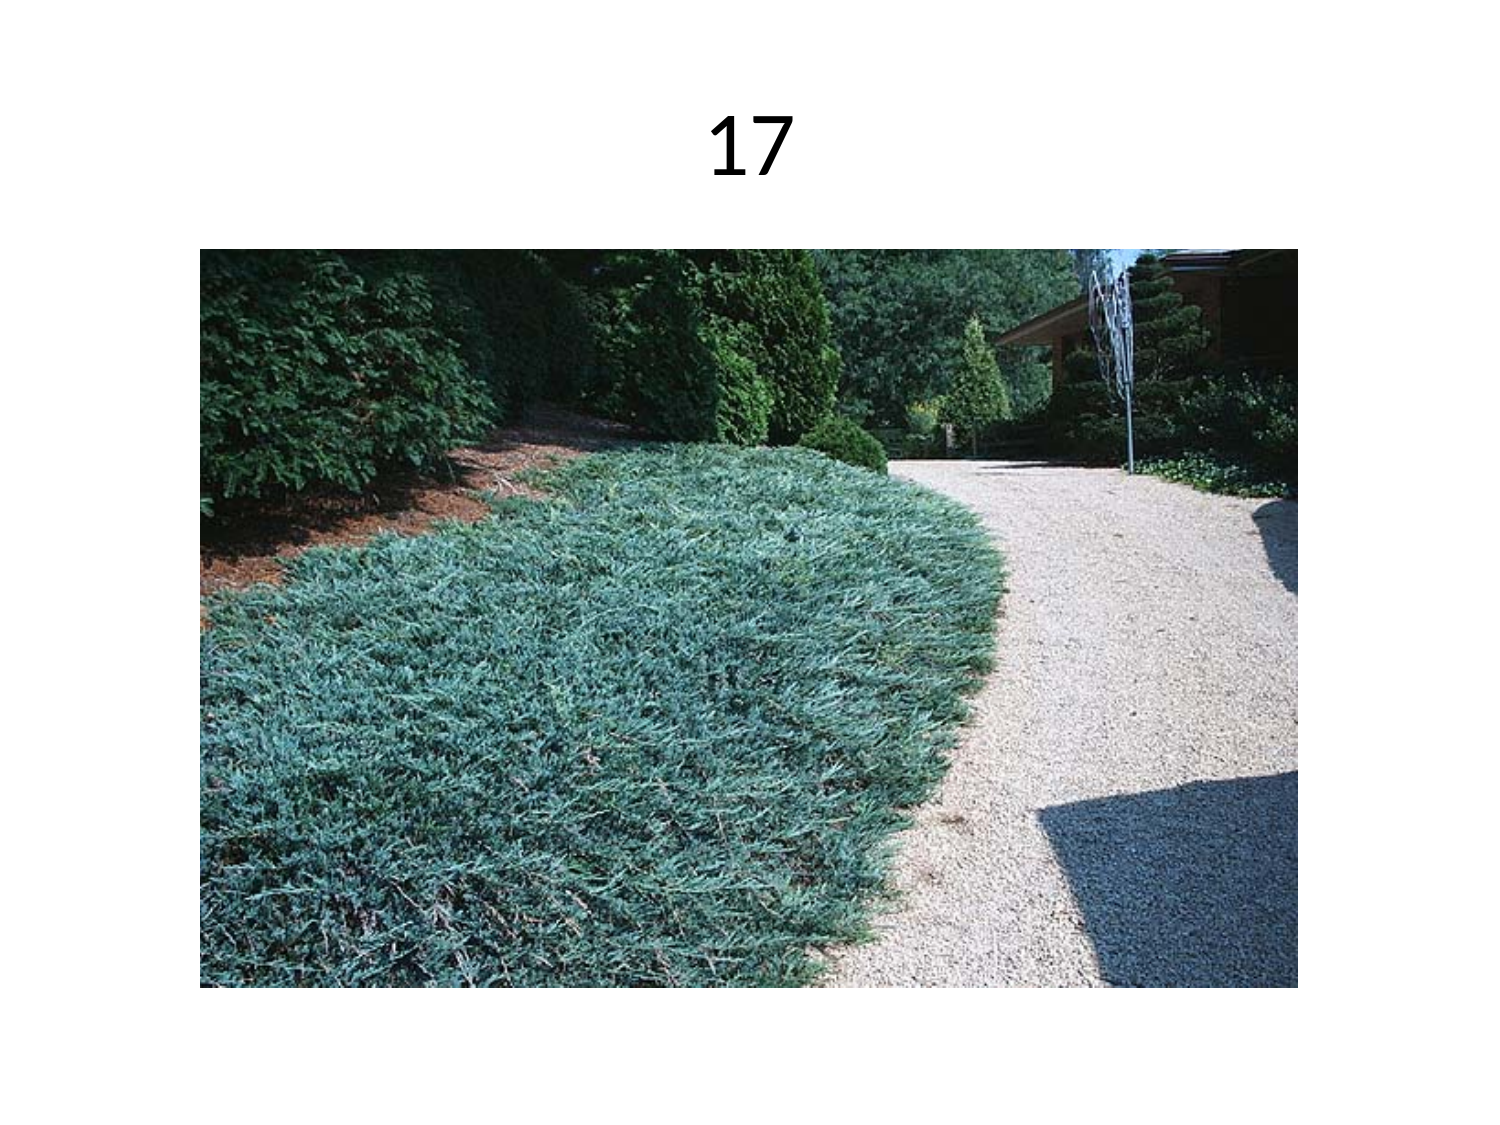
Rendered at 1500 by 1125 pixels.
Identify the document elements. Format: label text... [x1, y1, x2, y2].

picture [199, 249, 1299, 988]
title 17 [75, 45, 1425, 233]
